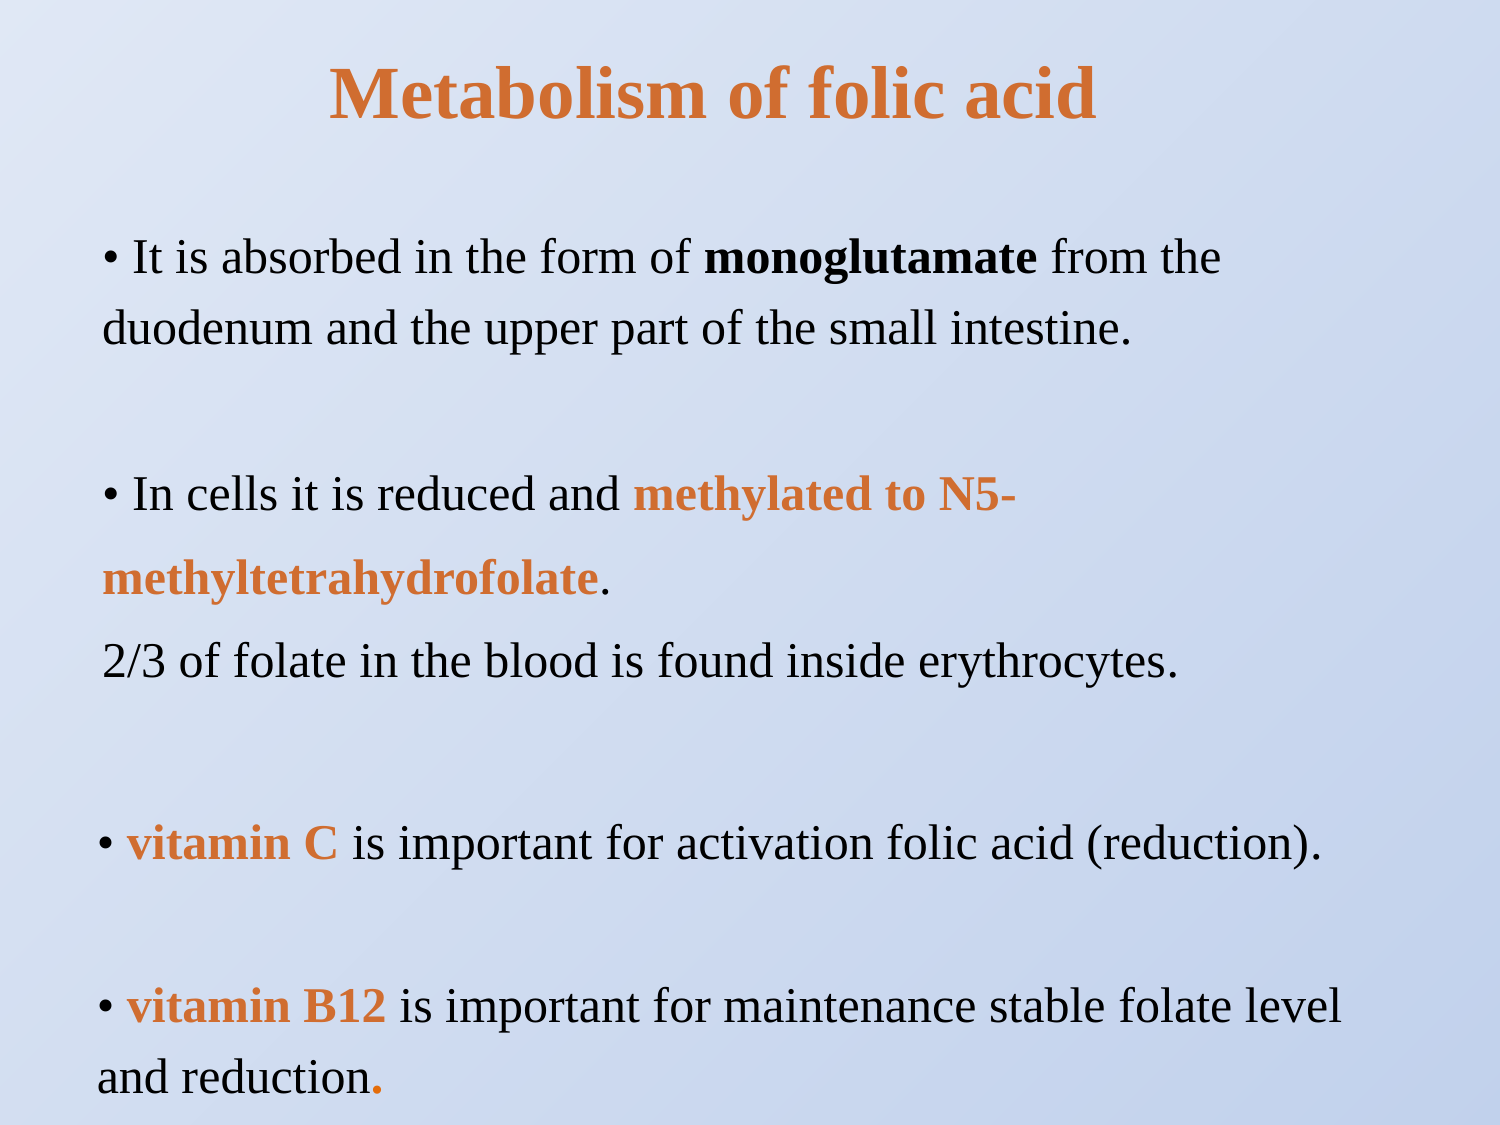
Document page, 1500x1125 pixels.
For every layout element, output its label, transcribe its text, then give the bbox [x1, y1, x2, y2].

text_box • vitamin C is important for activation folic acid (reduction). [96, 798, 1413, 941]
text_box • In cells it is reduced and methylated to N5-methyltetrahydrofolate. 2/3 of folate in the blood is found inside erythrocytes. [102, 437, 1363, 771]
text_box • vitamin B12 is important for maintenance stable folate level and reduction. [96, 962, 1388, 1104]
text_box • It is absorbed in the form of monoglutamate from the duodenum and the upper part of the small intestine. [102, 212, 1388, 425]
text_box Metabolism of folic acid [179, 37, 1099, 212]
